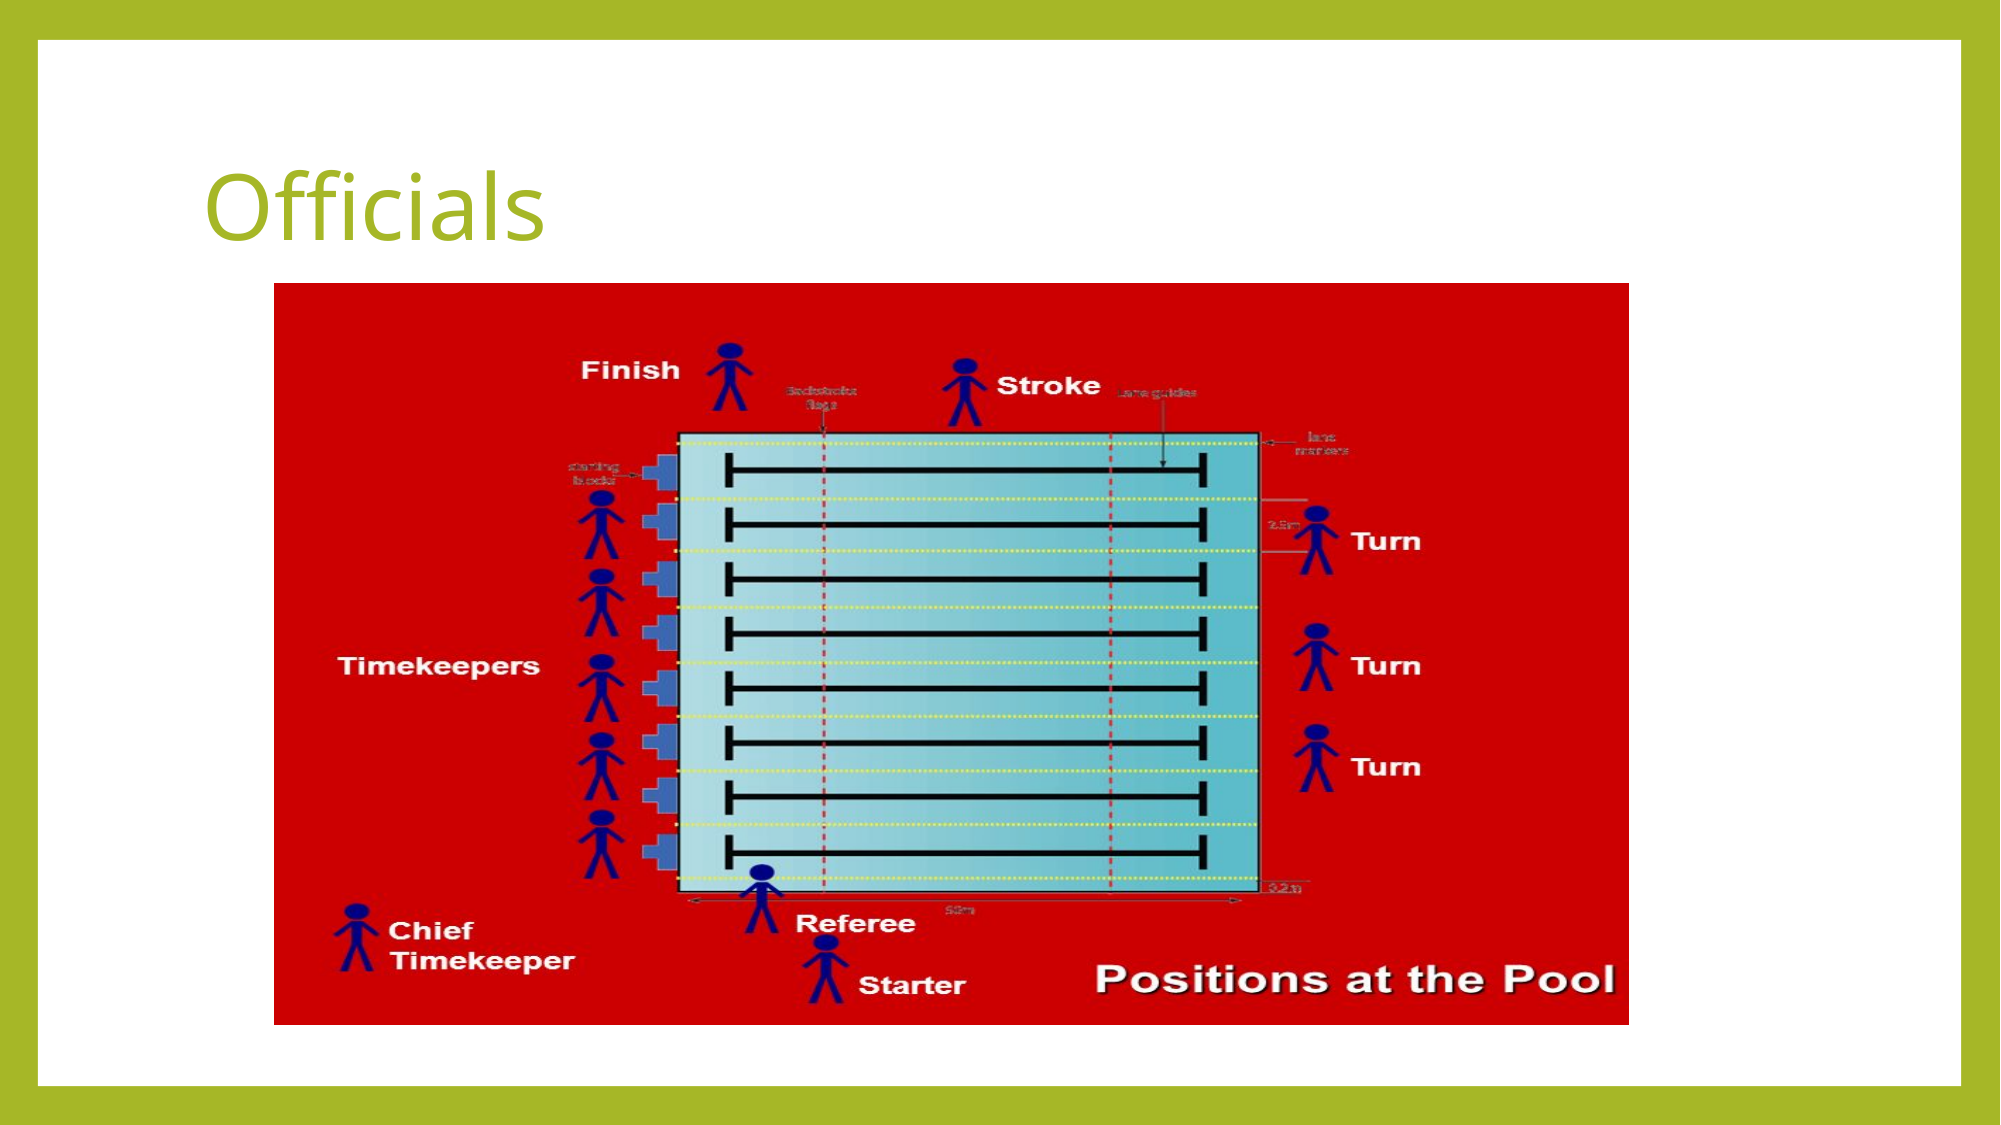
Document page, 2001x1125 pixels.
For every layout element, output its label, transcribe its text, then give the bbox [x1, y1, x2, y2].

title Officials [187, 99, 1808, 323]
picture [274, 283, 1629, 1026]
